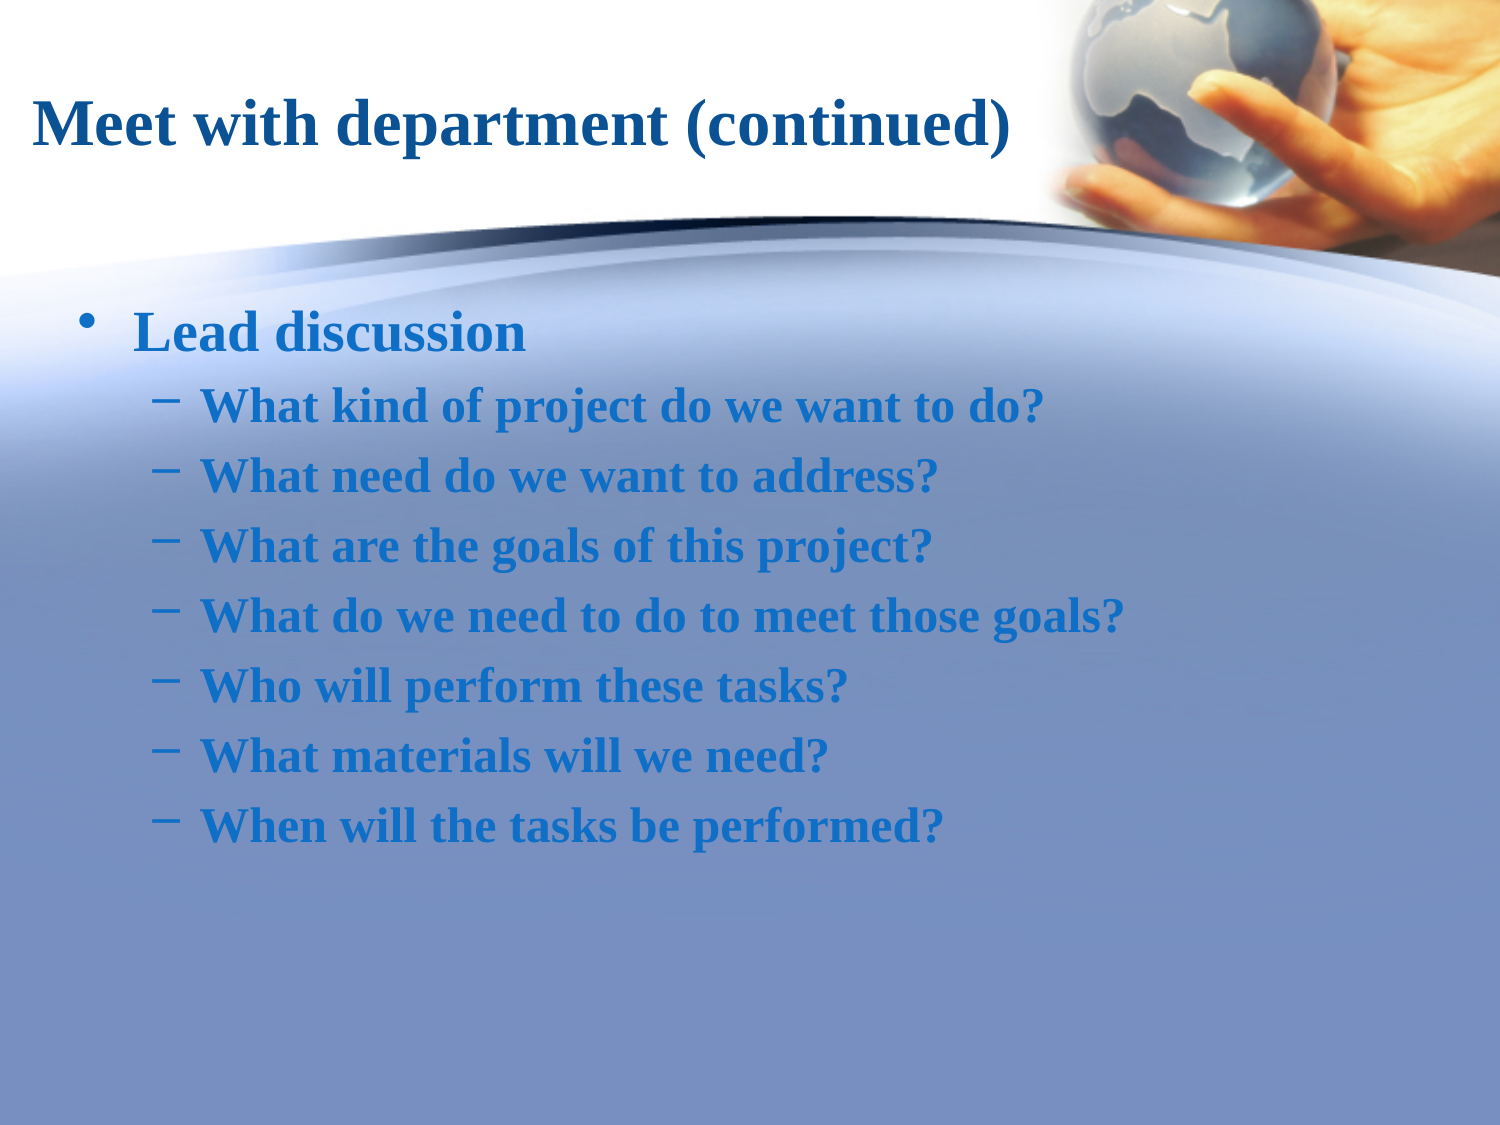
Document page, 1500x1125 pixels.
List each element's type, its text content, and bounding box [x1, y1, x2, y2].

list Lead discussion What kind of project do we want to do? What need do we want to address? What are the goals of this project? What do we need to do to meet those goals? Who will perform these tasks? What materials will we need? When will the tasks be performed? [62, 285, 1438, 1023]
picture [0, 0, 1500, 1125]
title Meet with department (continued) [17, 24, 1068, 213]
